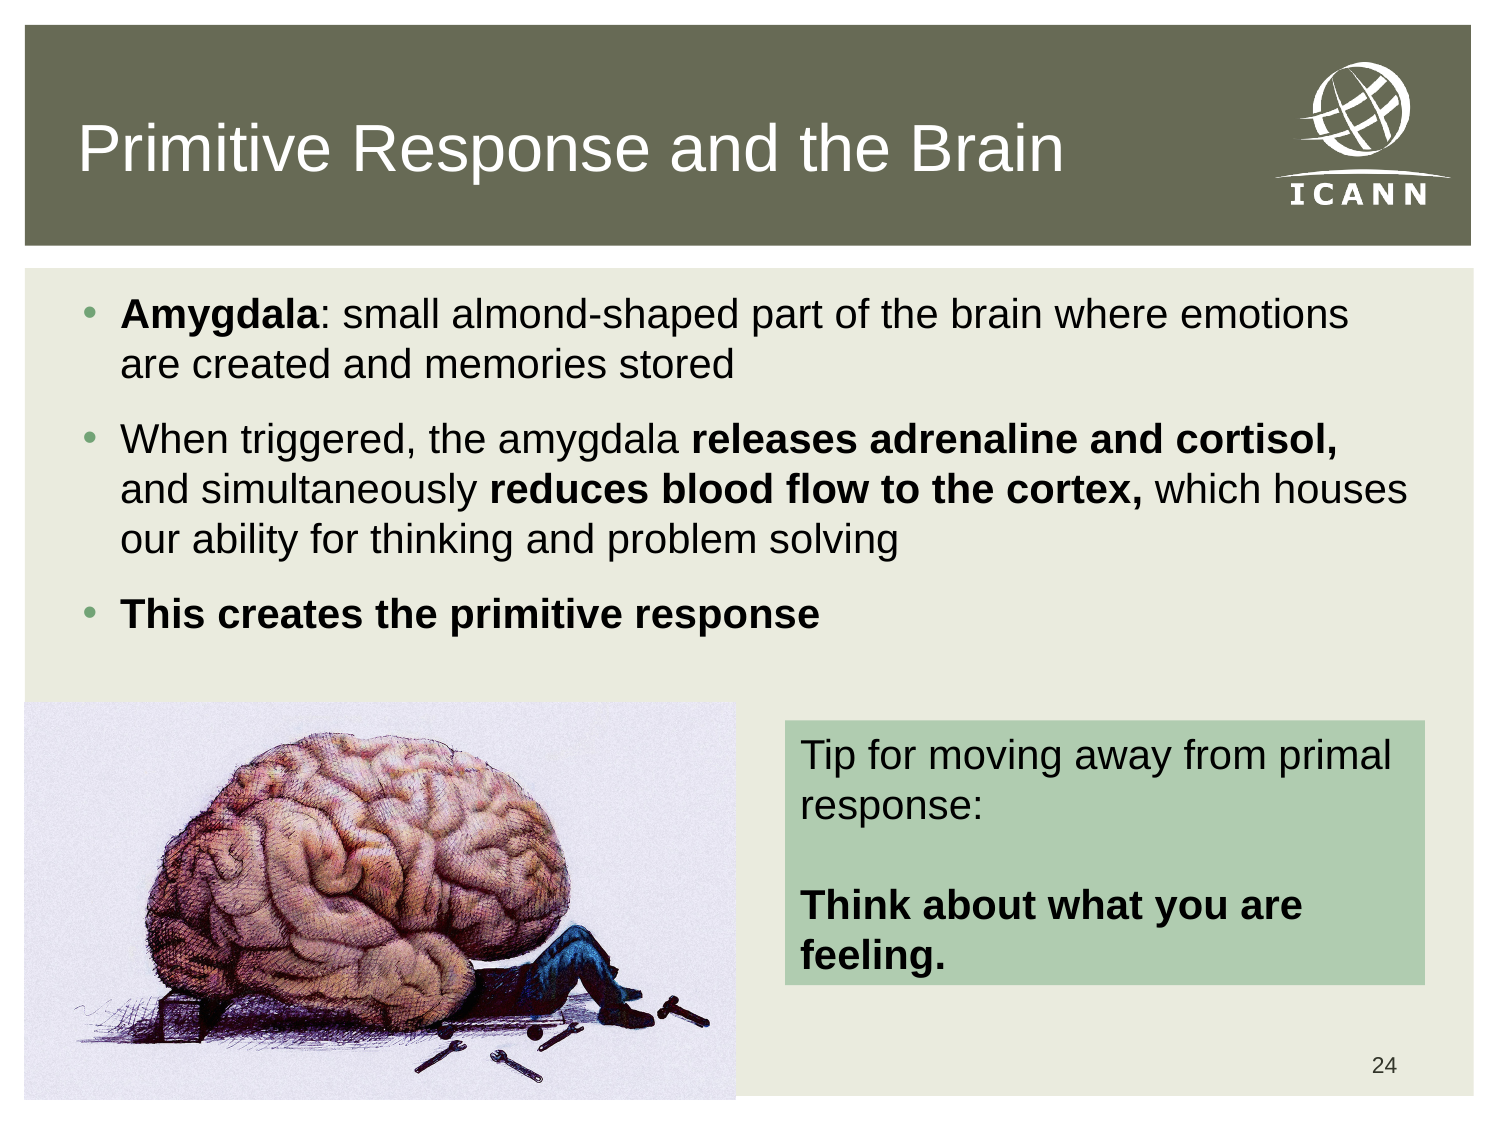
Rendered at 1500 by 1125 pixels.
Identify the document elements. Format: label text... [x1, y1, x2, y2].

title Primitive Response and the Brain [62, 58, 1438, 232]
list Amygdala: small almond-shaped part of the brain where emotions are created and memories stored When triggered, the amygdala releases adrenaline and cortisol, and simultaneously reduces blood flow to the cortex, which houses our ability for thinking and problem solving This creates the primitive response [75, 286, 1425, 727]
text_box Tip for moving away from primal response: Think about what you are feeling. [785, 720, 1425, 986]
picture [1438, 62, 1453, 205]
text_box 24 [1371, 1050, 1468, 1096]
picture [24, 702, 736, 1101]
